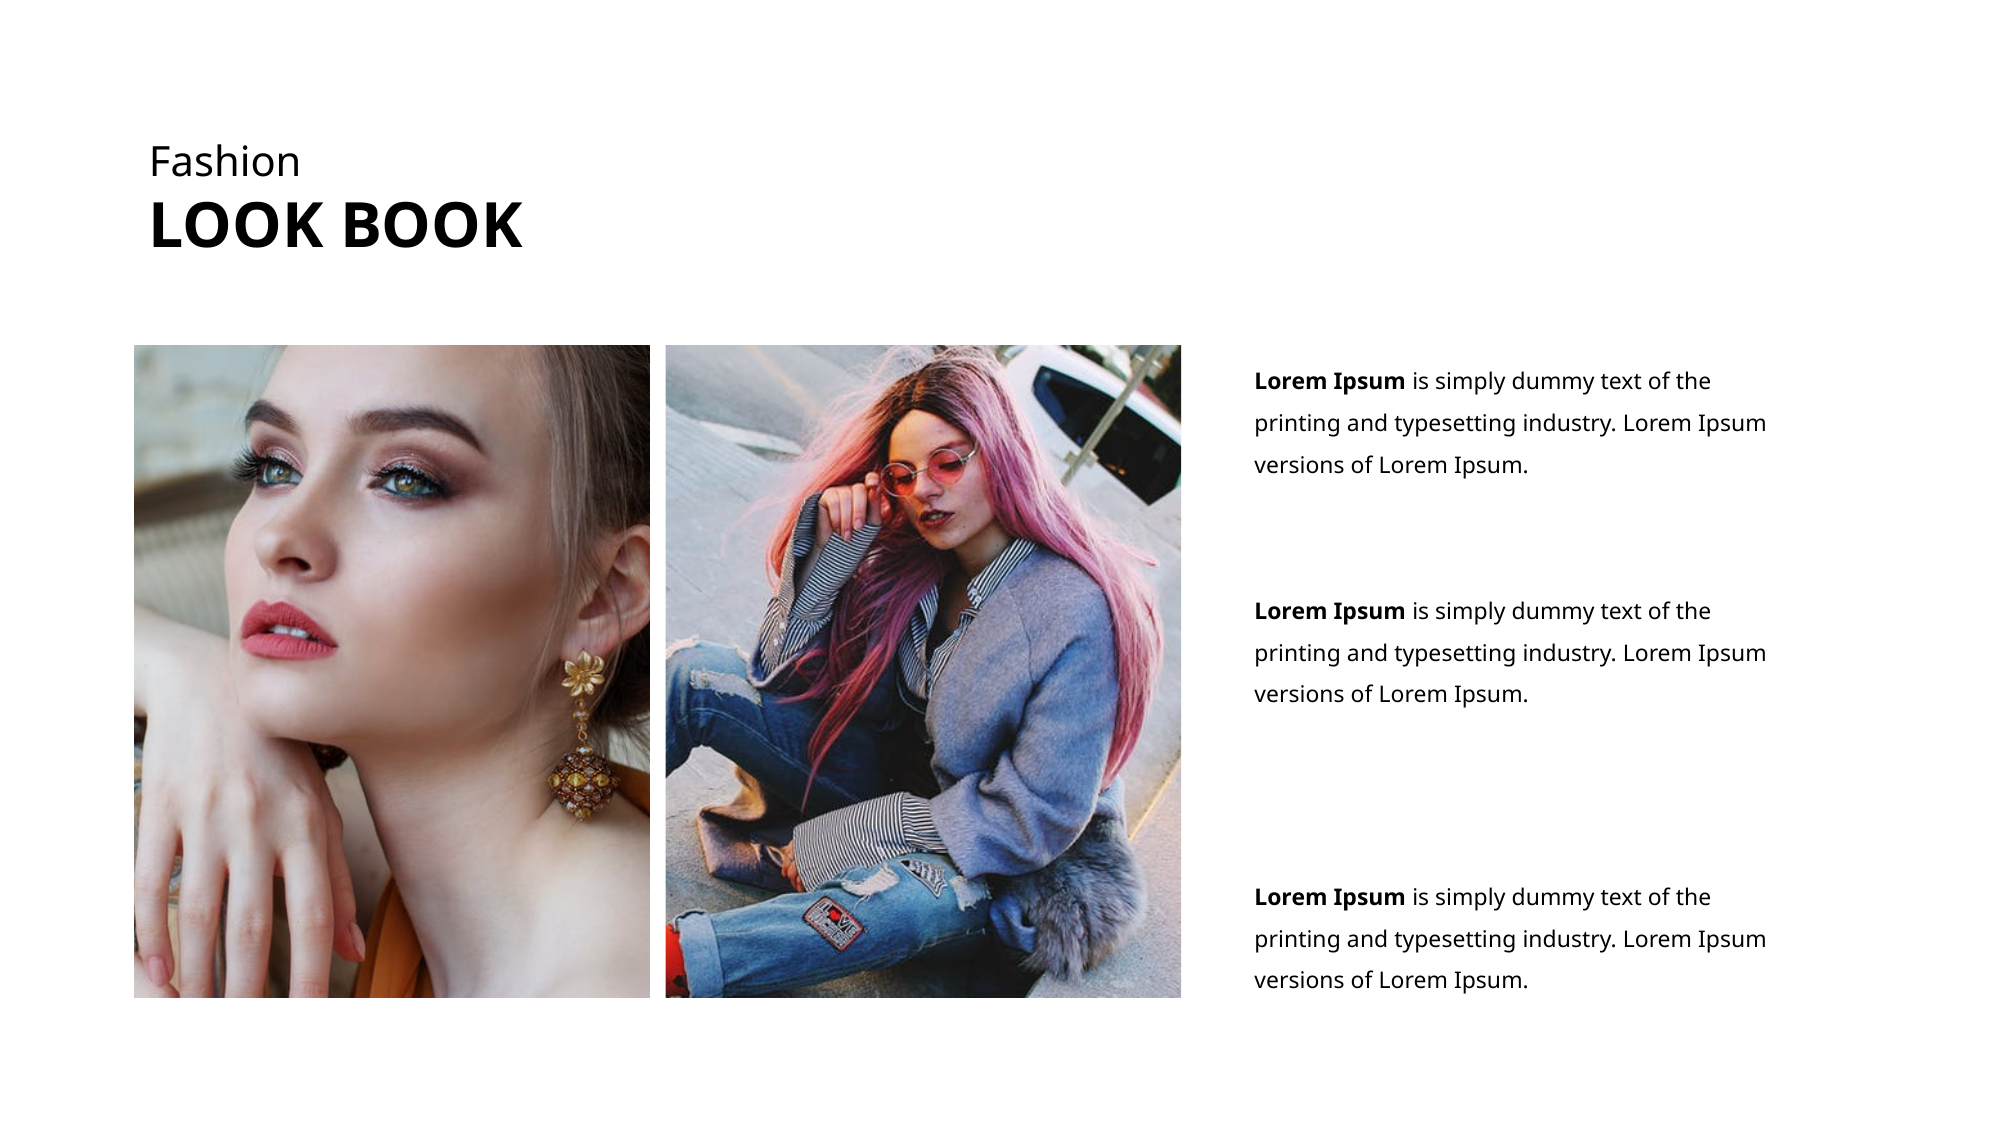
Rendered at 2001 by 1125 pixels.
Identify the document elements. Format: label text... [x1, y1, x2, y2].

text_box Lorem Ipsum is simply dummy text of the printing and typesetting industry. Lorem Ipsum versions of Lorem Ipsum. [1239, 345, 1783, 485]
picture [134, 345, 650, 998]
text_box Lorem Ipsum is simply dummy text of the printing and typesetting industry. Lorem Ipsum versions of Lorem Ipsum. [1239, 574, 1783, 715]
picture [665, 345, 1182, 998]
text_box Fashion LOOK BOOK [134, 127, 585, 268]
text_box Lorem Ipsum is simply dummy text of the printing and typesetting industry. Lorem Ipsum versions of Lorem Ipsum. [1239, 860, 1783, 1001]
